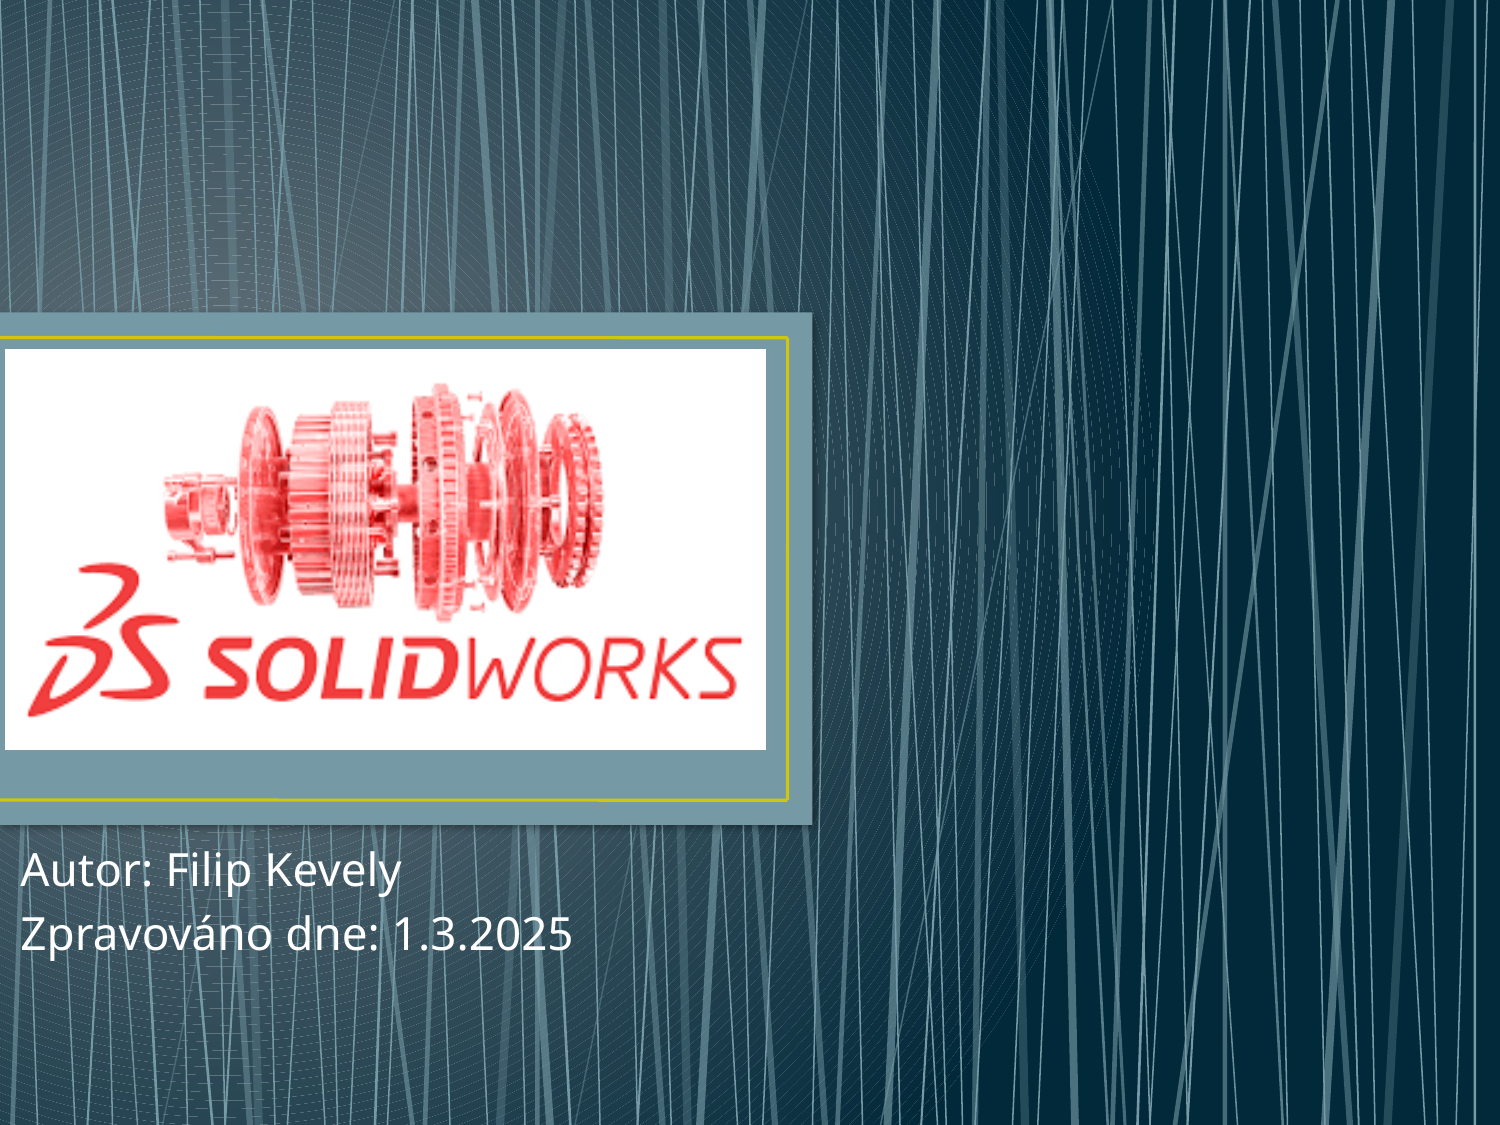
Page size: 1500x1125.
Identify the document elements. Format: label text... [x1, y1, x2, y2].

picture [4, 349, 767, 750]
subtitle Autor: Filip Kevely Zpravováno dne: 1.3.2025 [5, 832, 1056, 1121]
